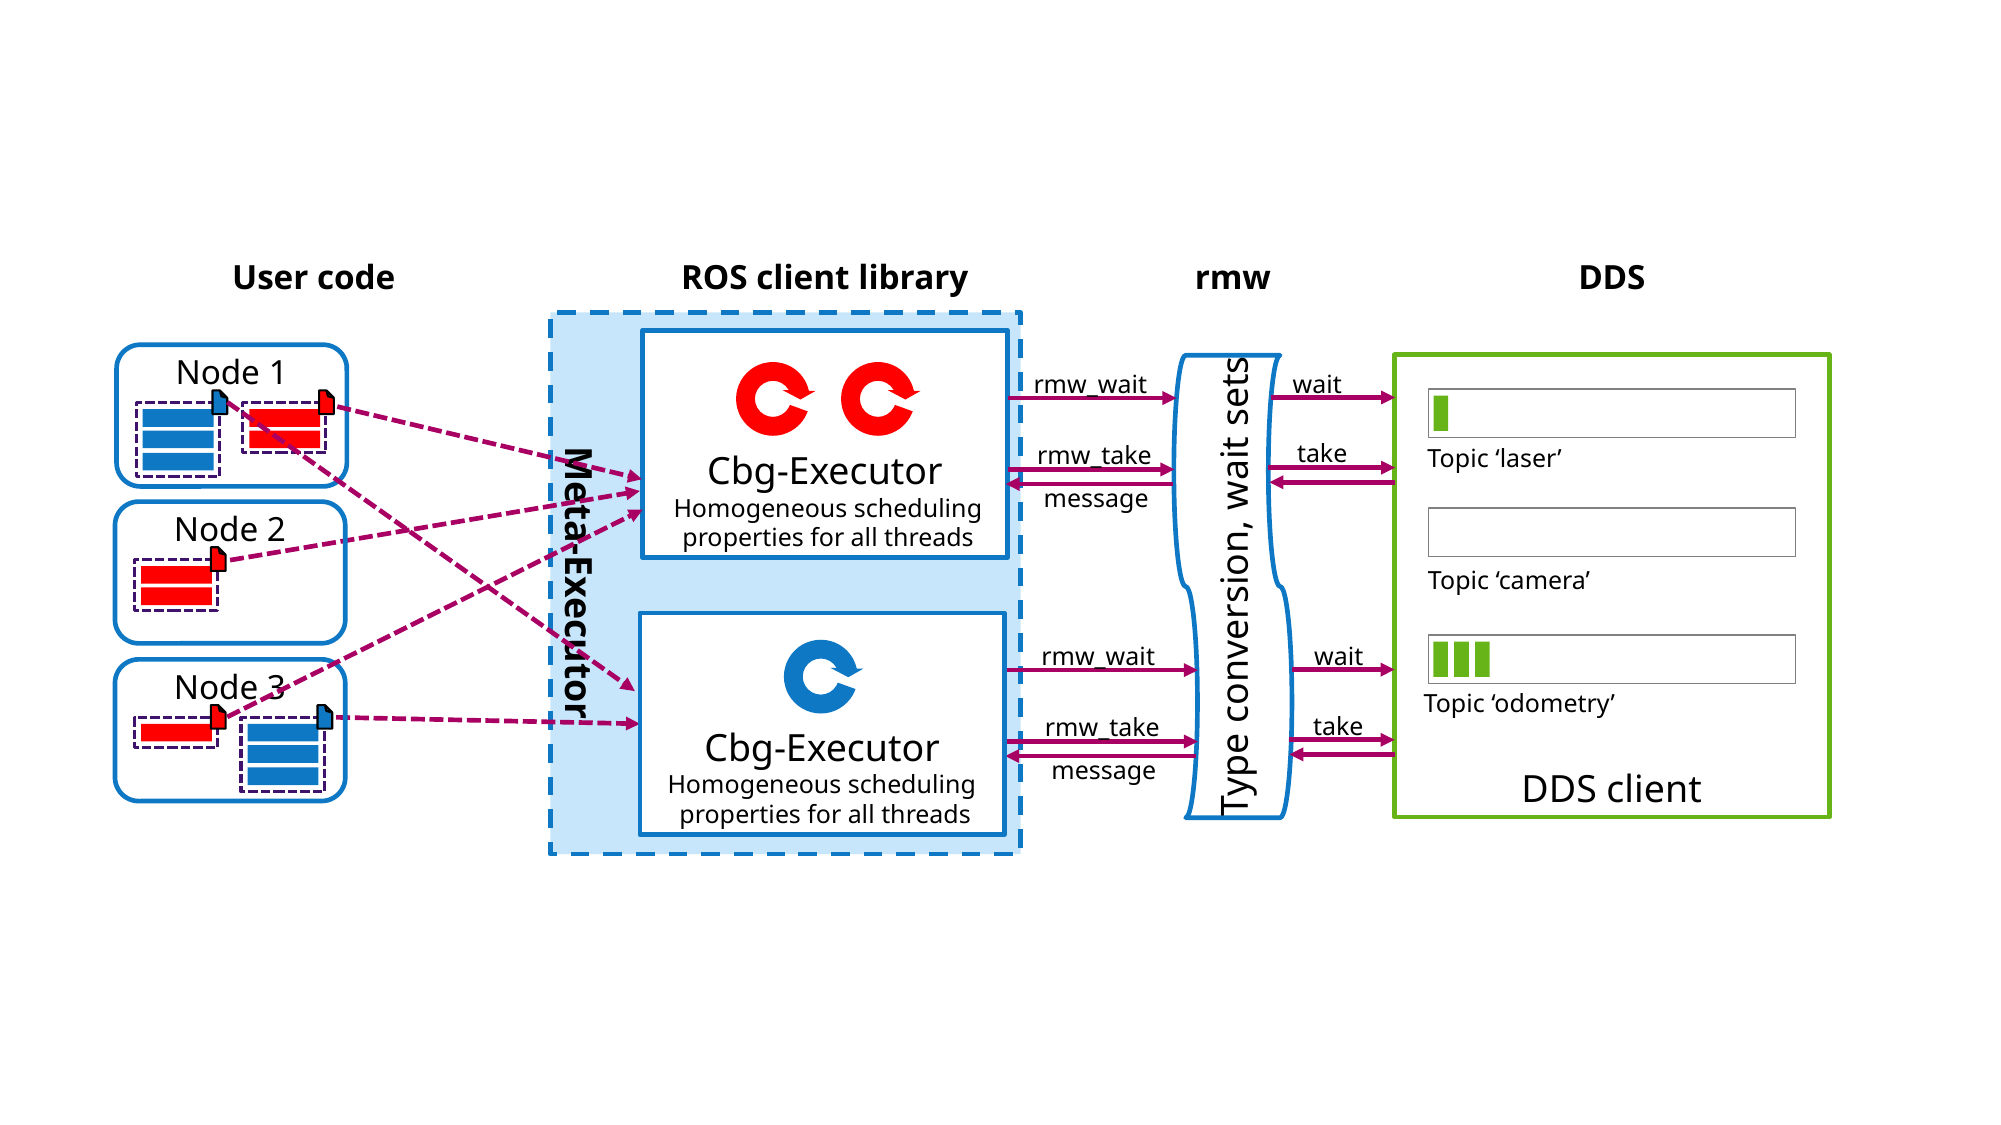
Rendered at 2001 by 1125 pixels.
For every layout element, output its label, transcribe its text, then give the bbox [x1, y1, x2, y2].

text_box Cbg-Executor Homogeneous scheduling properties for all threads [639, 612, 1005, 835]
text_box DDS client [1394, 354, 1830, 818]
text_box [1428, 507, 1796, 557]
text_box [210, 705, 226, 729]
text_box Topic ‘camera’ [1427, 564, 1591, 595]
text_box message [1051, 757, 1157, 785]
text_box [247, 767, 319, 786]
text_box ROS client library [642, 255, 1008, 296]
text_box Meta-Executor [1008, 400, 1021, 467]
text_box [841, 362, 921, 436]
text_box [134, 559, 218, 611]
text_box Topic ‘laser’ [1427, 442, 1563, 473]
text_box Cbg-Executor Homogeneous scheduling properties for all threads [642, 330, 1008, 558]
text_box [227, 402, 635, 692]
text_box [319, 390, 334, 402]
text_box take [1297, 437, 1348, 467]
text_box [142, 409, 214, 427]
text_box Meta-Executor [550, 312, 1021, 402]
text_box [1428, 634, 1796, 684]
text_box [141, 566, 212, 584]
text_box User code [114, 255, 514, 296]
text_box Node 1 [116, 344, 347, 487]
text_box Topic ‘odometry’ [1423, 687, 1616, 718]
text_box rmw_take [1037, 439, 1152, 469]
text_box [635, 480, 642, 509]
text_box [332, 717, 640, 724]
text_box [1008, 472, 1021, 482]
text_box [212, 390, 228, 415]
text_box Node 2 [114, 501, 227, 644]
text_box message [1043, 485, 1149, 513]
text_box [783, 639, 864, 714]
text_box [134, 717, 218, 748]
text_box [142, 452, 214, 471]
text_box DDS [1394, 255, 1830, 296]
text_box rmw_wait [1033, 368, 1148, 397]
text_box Meta-Executor [550, 724, 1021, 855]
text_box Type conversion, wait sets [1173, 355, 1292, 818]
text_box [635, 402, 642, 480]
text_box [247, 745, 319, 763]
text_box [247, 723, 319, 742]
text_box [142, 430, 214, 449]
text_box rmw_wait [1041, 640, 1156, 670]
text_box wait [1292, 368, 1342, 397]
text_box [141, 723, 212, 742]
text_box [317, 717, 333, 729]
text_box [635, 490, 640, 509]
text_box [241, 717, 325, 792]
text_box Node 3 [114, 659, 346, 802]
text_box wait [1314, 640, 1364, 669]
text_box [210, 547, 226, 571]
text_box rmw [1129, 255, 1337, 296]
text_box [136, 402, 220, 477]
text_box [227, 509, 643, 717]
text_box Meta-Executor [643, 486, 1021, 755]
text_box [1428, 389, 1796, 438]
text_box [736, 362, 816, 436]
text_box take [1313, 709, 1364, 739]
text_box [141, 587, 212, 606]
text_box rmw_take [1045, 711, 1160, 741]
